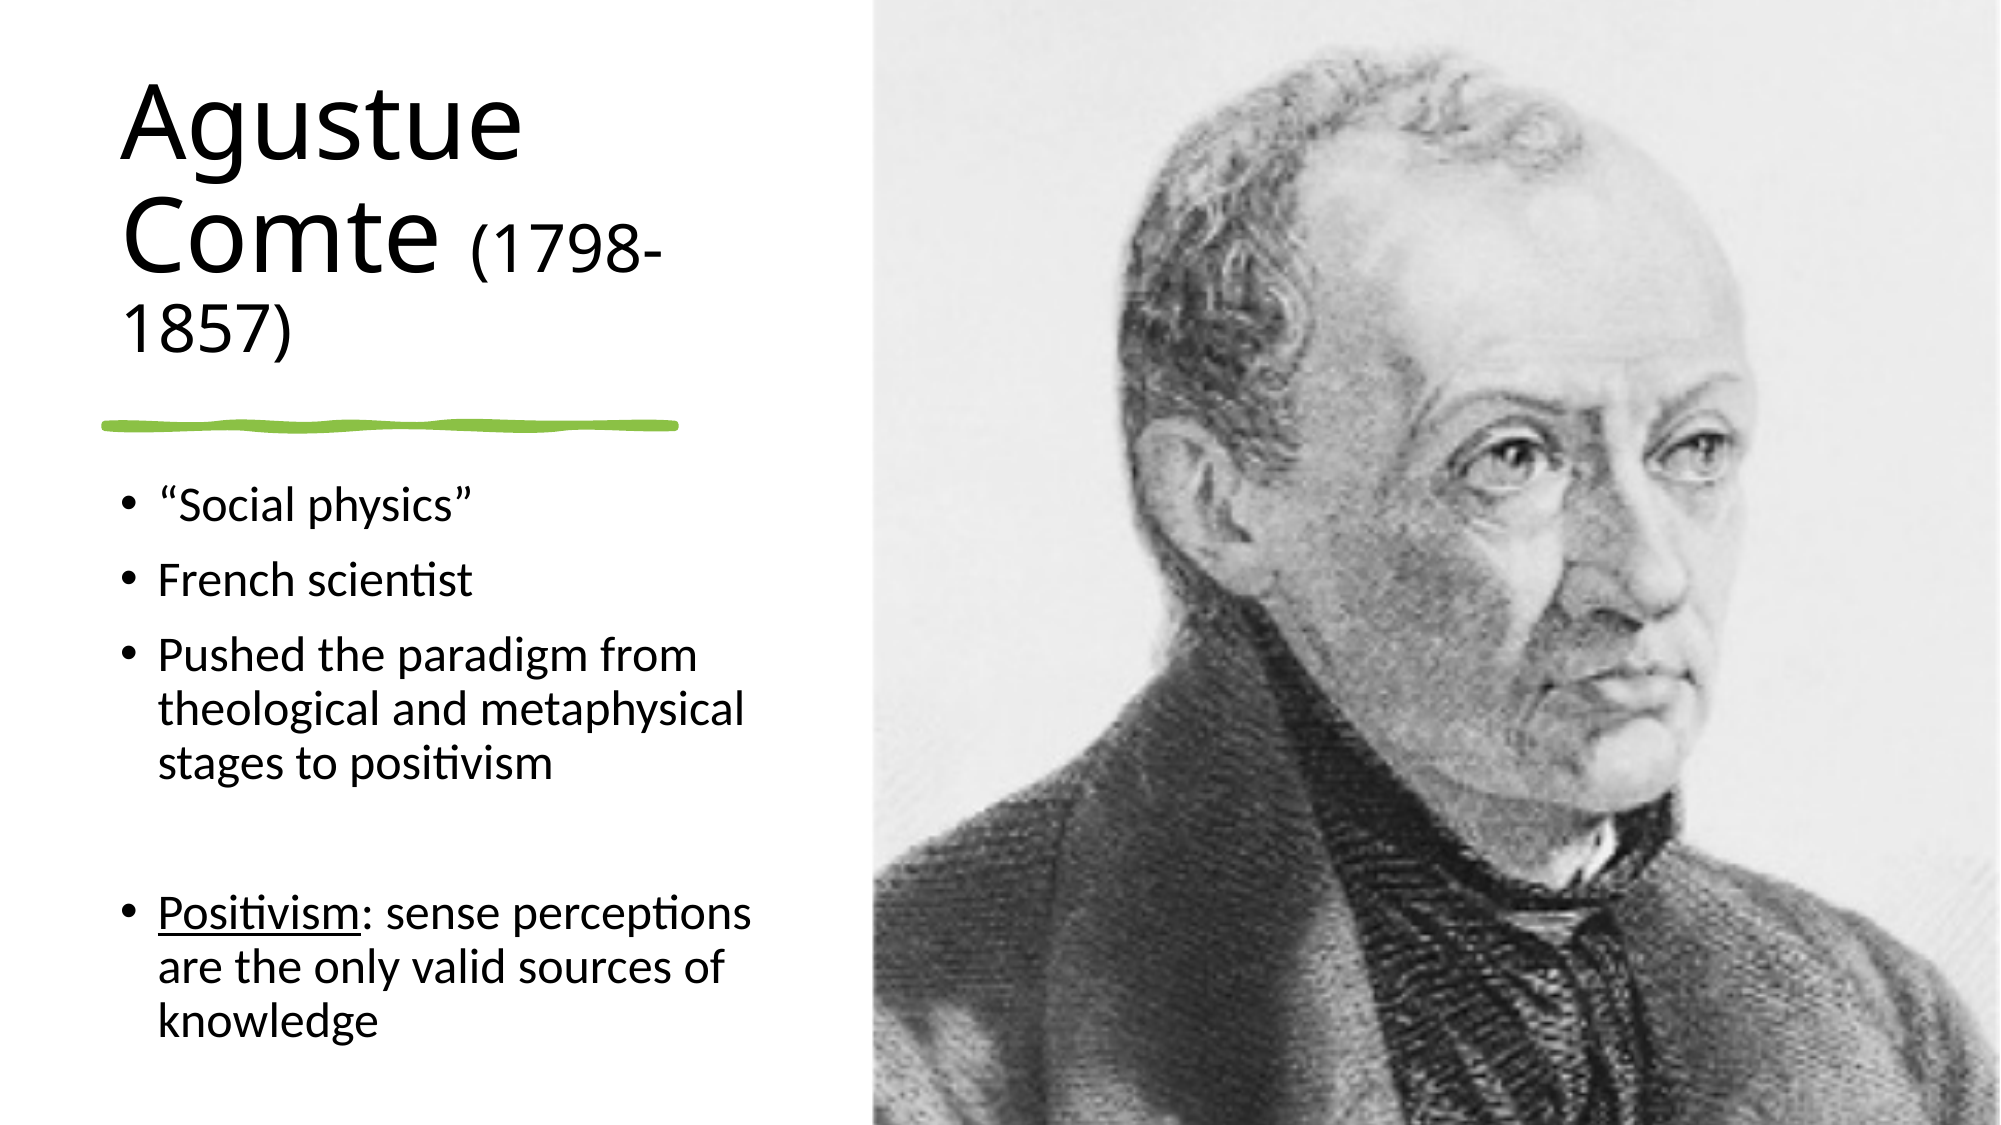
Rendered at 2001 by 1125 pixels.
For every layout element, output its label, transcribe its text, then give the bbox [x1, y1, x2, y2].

text_box [0, 0, 871, 1125]
list “Social physics” French scientist Pushed the paradigm from theological and metaphysical stages to positivism Positivism: sense perceptions are the only valid sources of knowledge [105, 471, 802, 1097]
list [871, 0, 2000, 1125]
text_box [103, 421, 676, 431]
title Agustue Comte (1798-1857) [105, 53, 822, 375]
